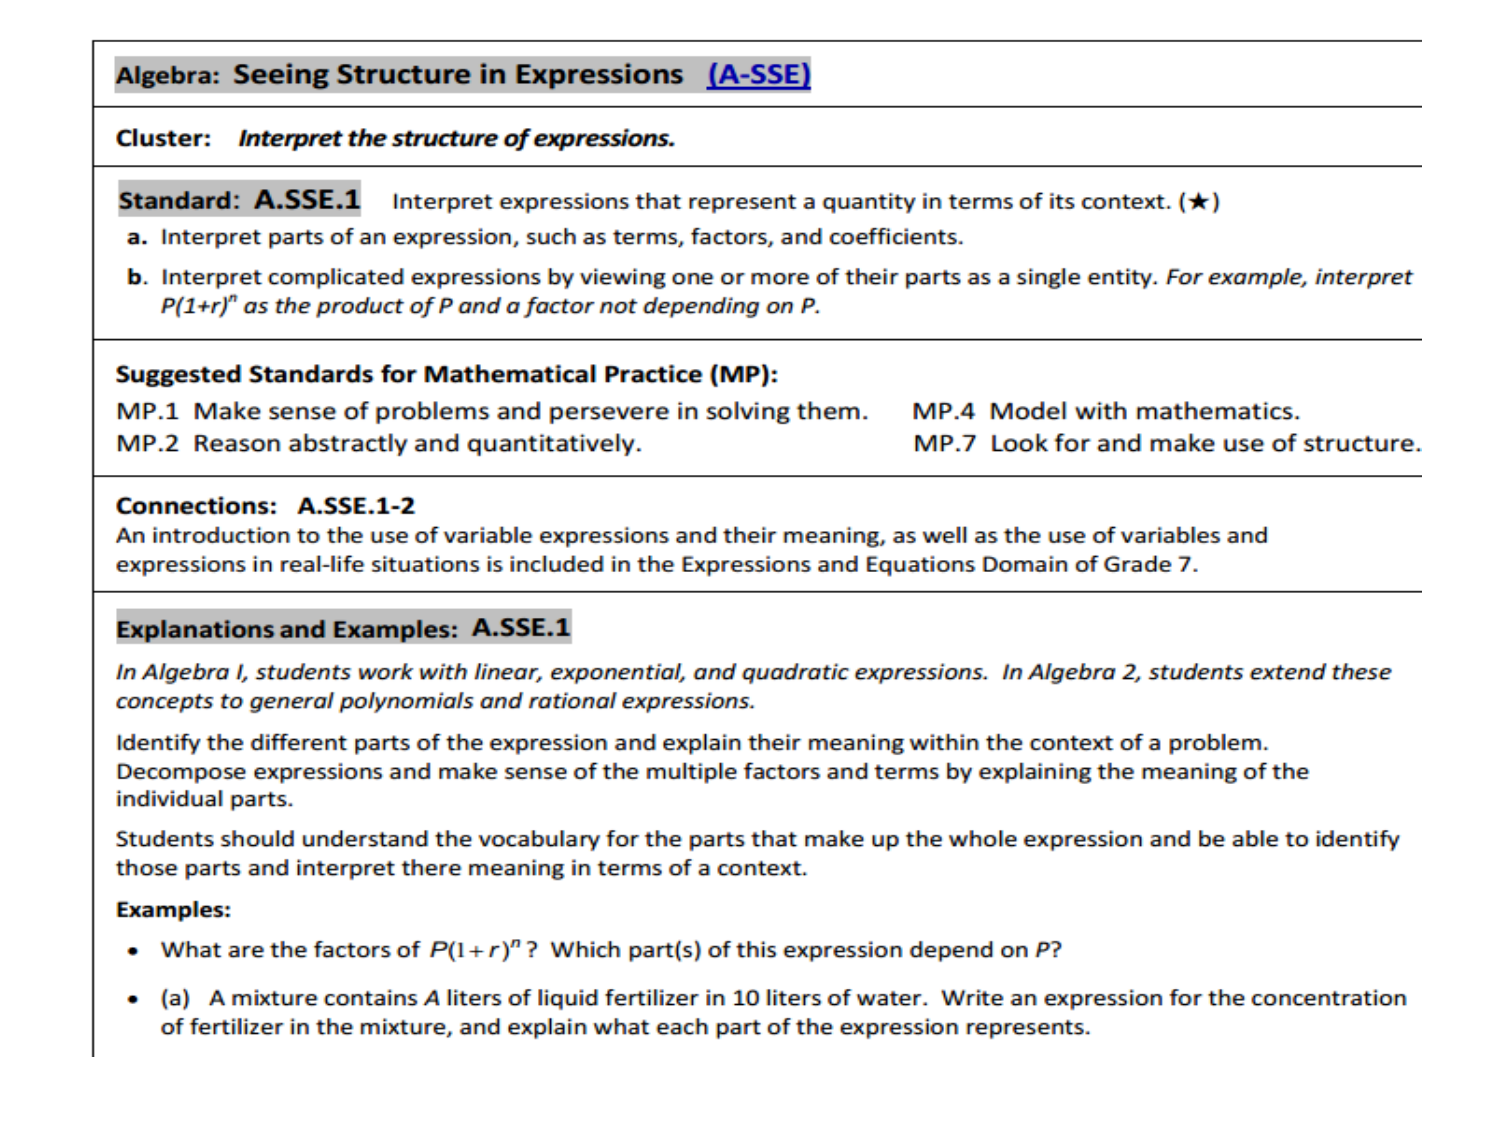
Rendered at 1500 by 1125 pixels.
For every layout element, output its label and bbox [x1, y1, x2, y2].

picture [87, 33, 1422, 1057]
